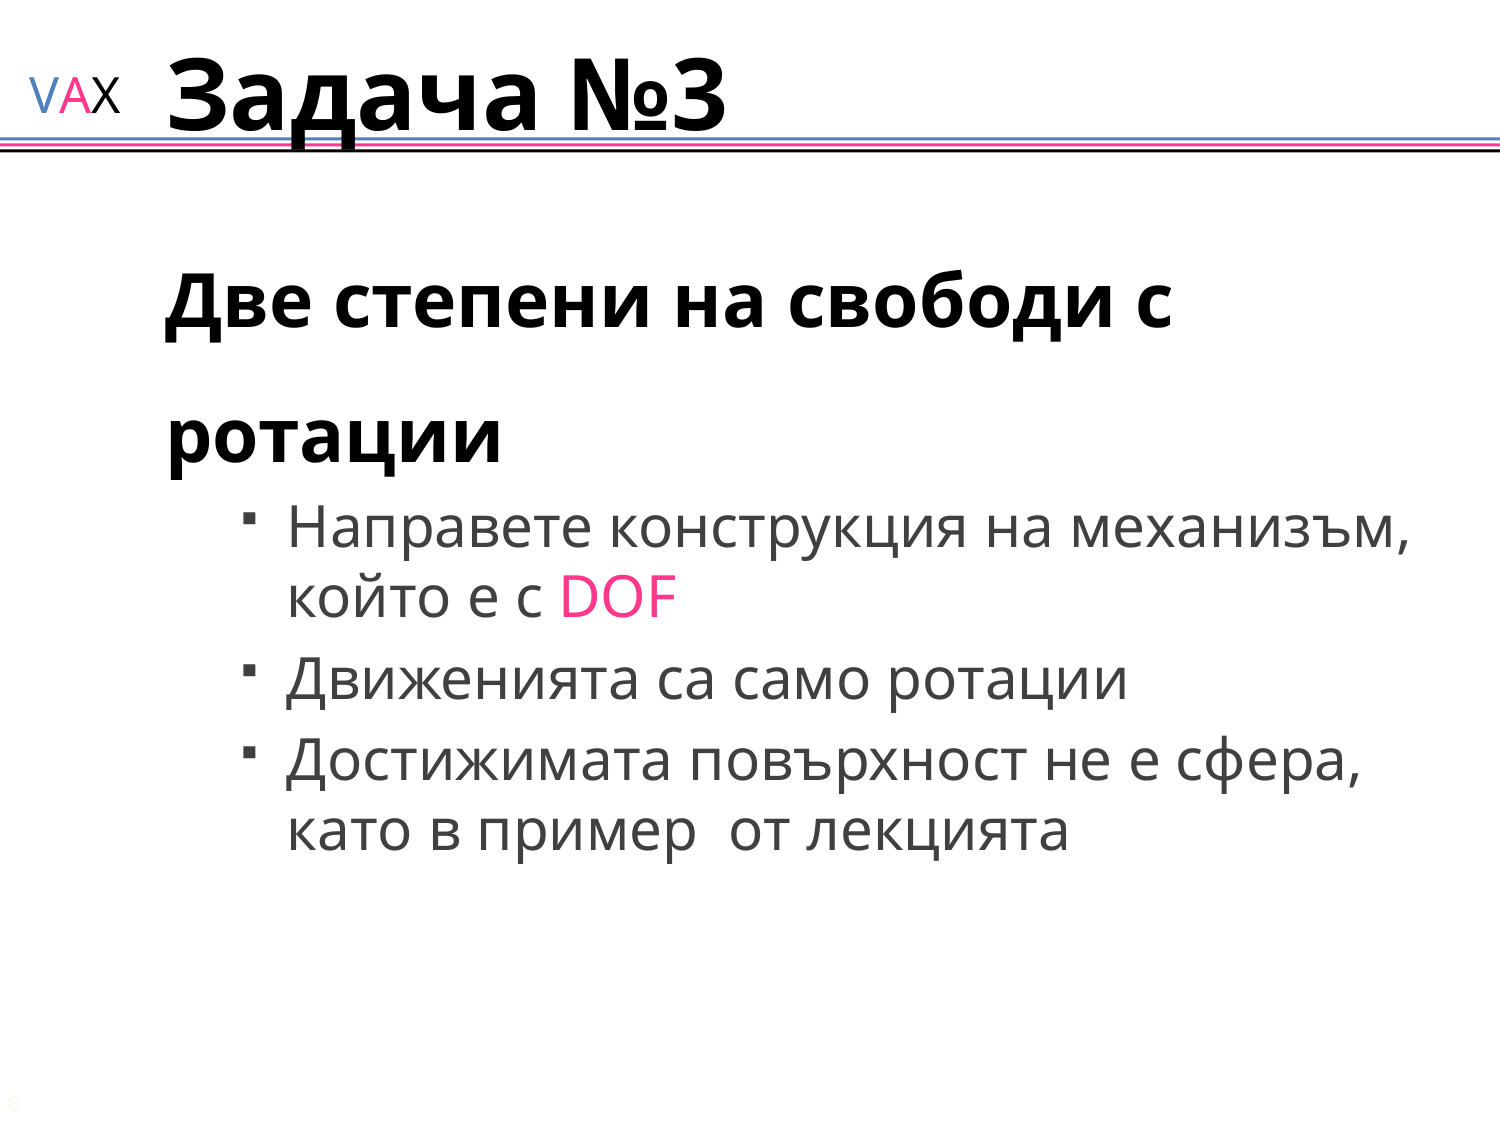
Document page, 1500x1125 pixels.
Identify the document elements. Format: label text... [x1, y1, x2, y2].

title Задача №3 [0, 37, 1500, 144]
